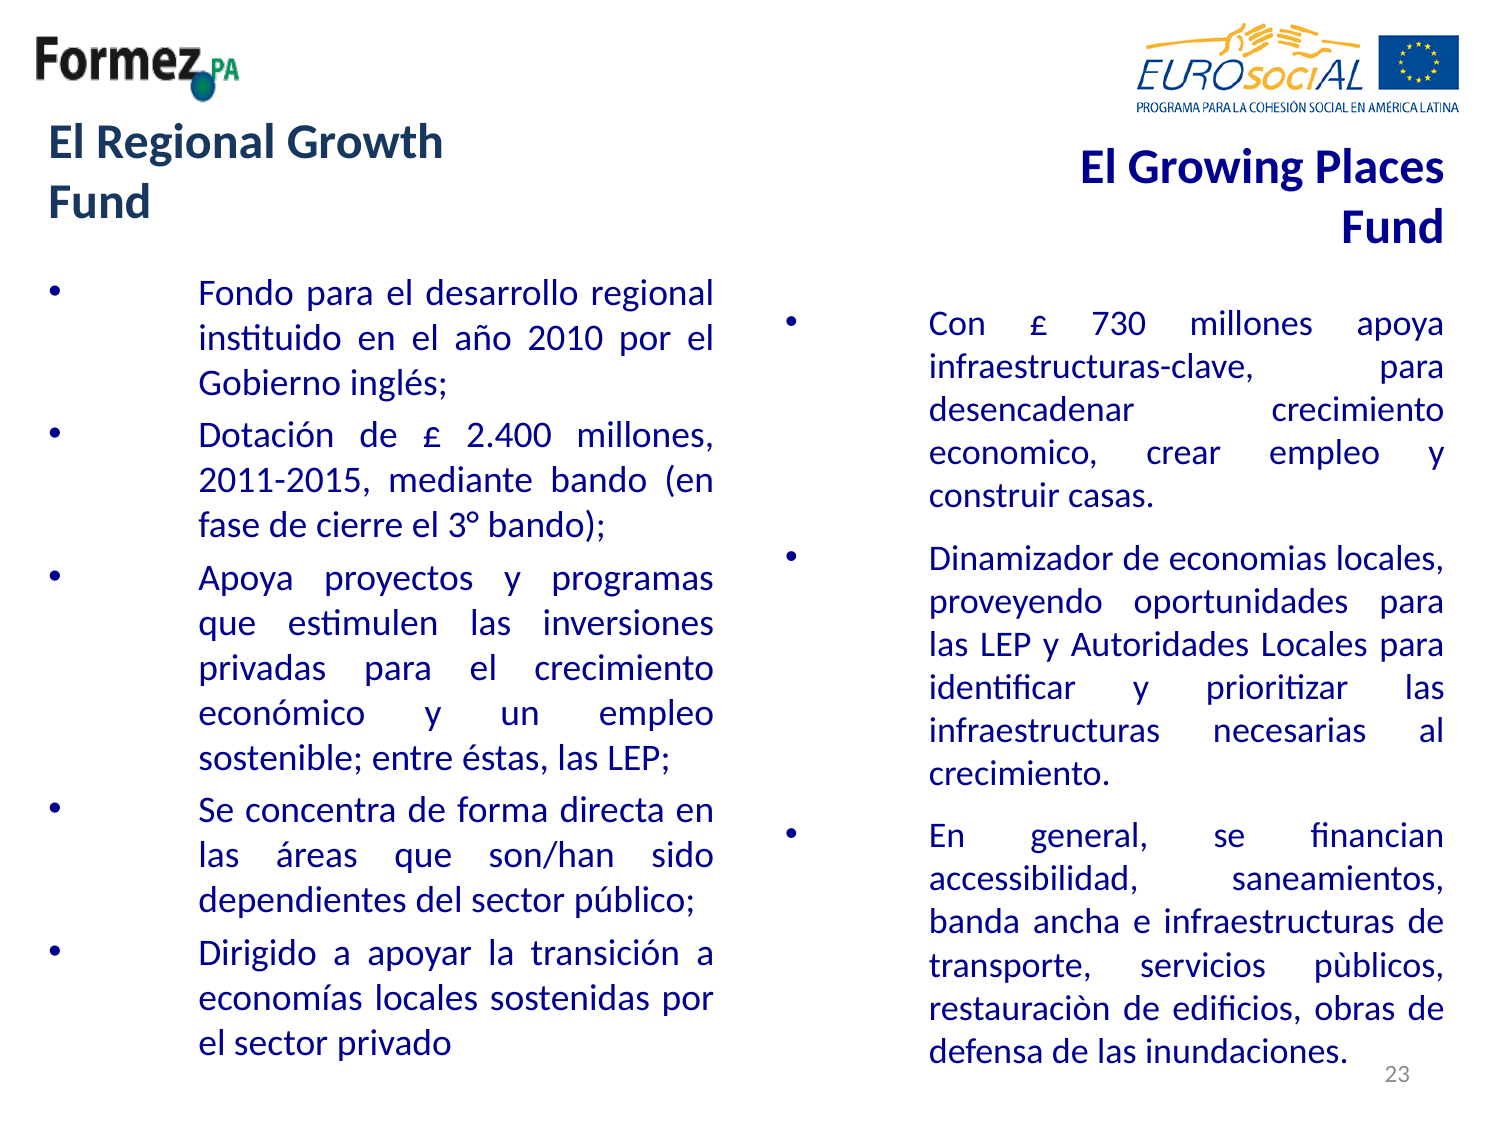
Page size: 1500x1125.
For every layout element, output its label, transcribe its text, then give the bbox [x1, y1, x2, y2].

text_box Fondo para el desarrollo regional instituido en el año 2010 por el Gobierno inglés; Dotación de £ 2.400 millones, 2011-2015, mediante bando (en fase de cierre el 3° bando); Apoya proyectos y programas que estimulen las inversiones privadas para el crecimiento económico y un empleo sostenible; entre éstas, las LEP; Se concentra de forma directa en las áreas que son/han sido dependientes del sector público; Dirigido a apoyar la transición a economías locales sostenidas por el sector privado [33, 260, 730, 1088]
title El Regional Growth Fund [33, 120, 523, 216]
picture [1134, 23, 1460, 113]
text_box Con £ 730 millones apoya infraestructuras-clave, para desencadenar crecimiento economico, crear empleo y construir casas. Dinamizador de economias locales, proveyendo oportunidades para las LEP y Autoridades Locales para identificar y prioritizar las infraestructuras necesarias al crecimiento. En general, se financian accessibilidad, saneamientos, banda ancha e infraestructuras de transporte, servicios pùblicos, restauraciòn de edificios, obras de defensa de las inundaciones. [770, 191, 1460, 1103]
picture [32, 26, 241, 105]
title El Growing Places Fund [1006, 145, 1460, 191]
